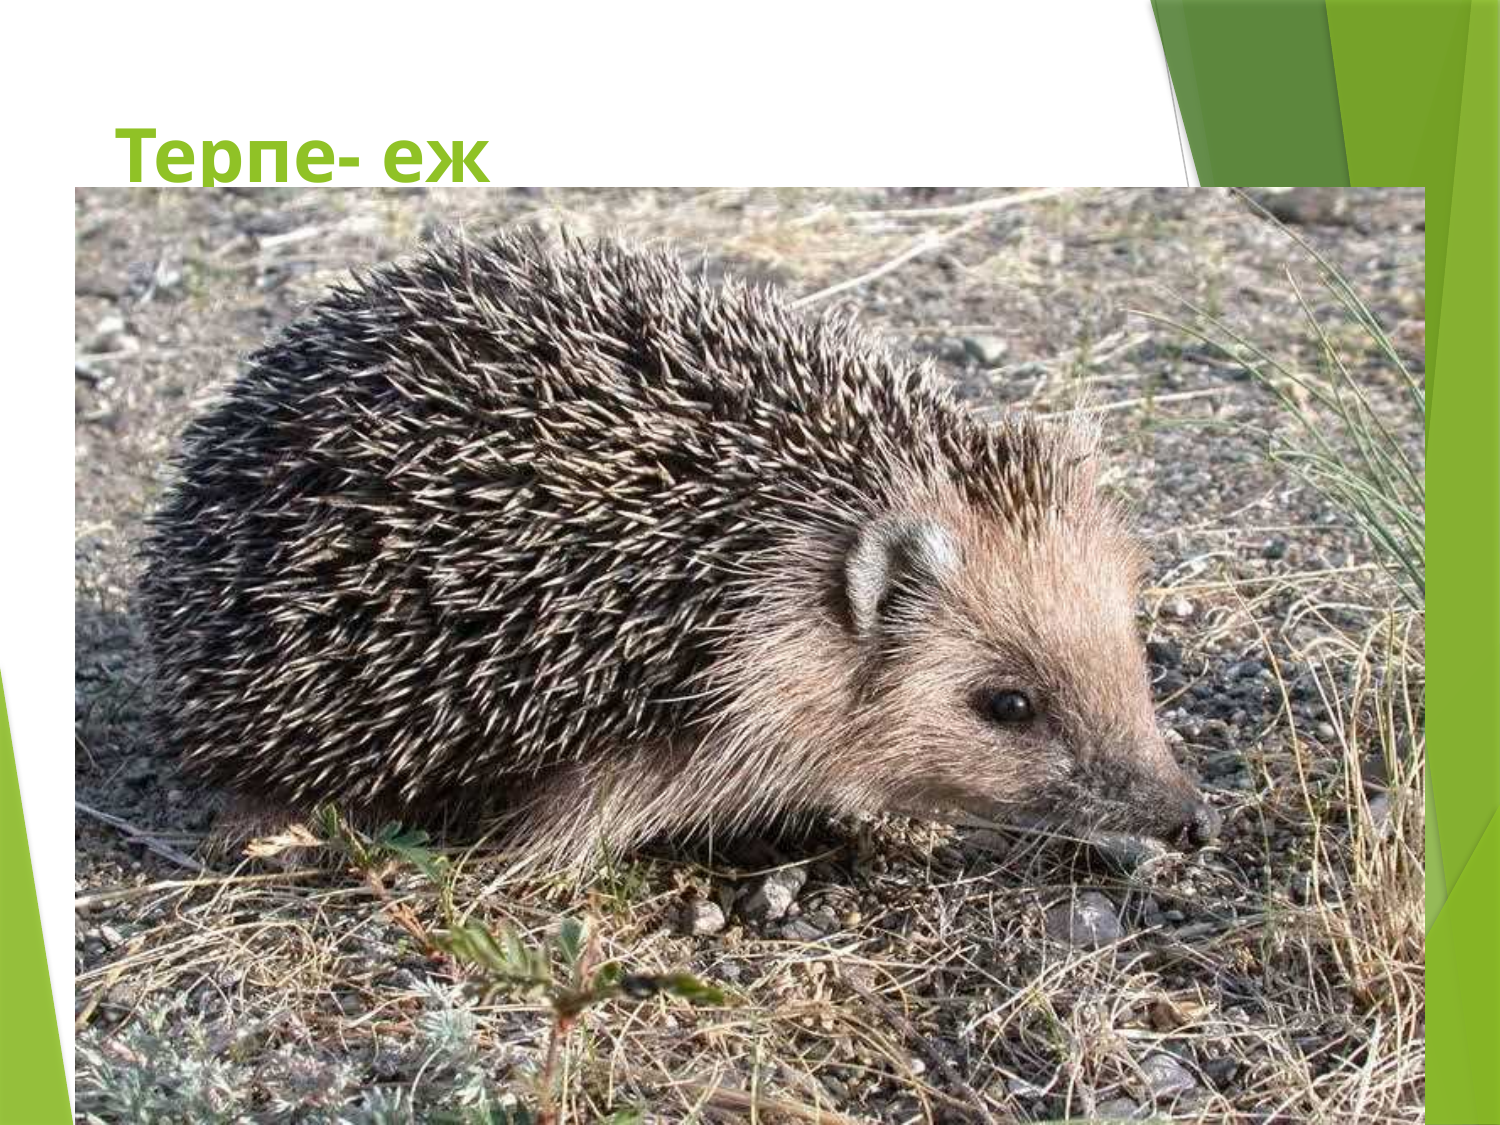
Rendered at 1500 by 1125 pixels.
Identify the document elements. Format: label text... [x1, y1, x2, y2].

title Терпе- еж [99, 99, 1142, 186]
picture [74, 186, 1426, 1125]
